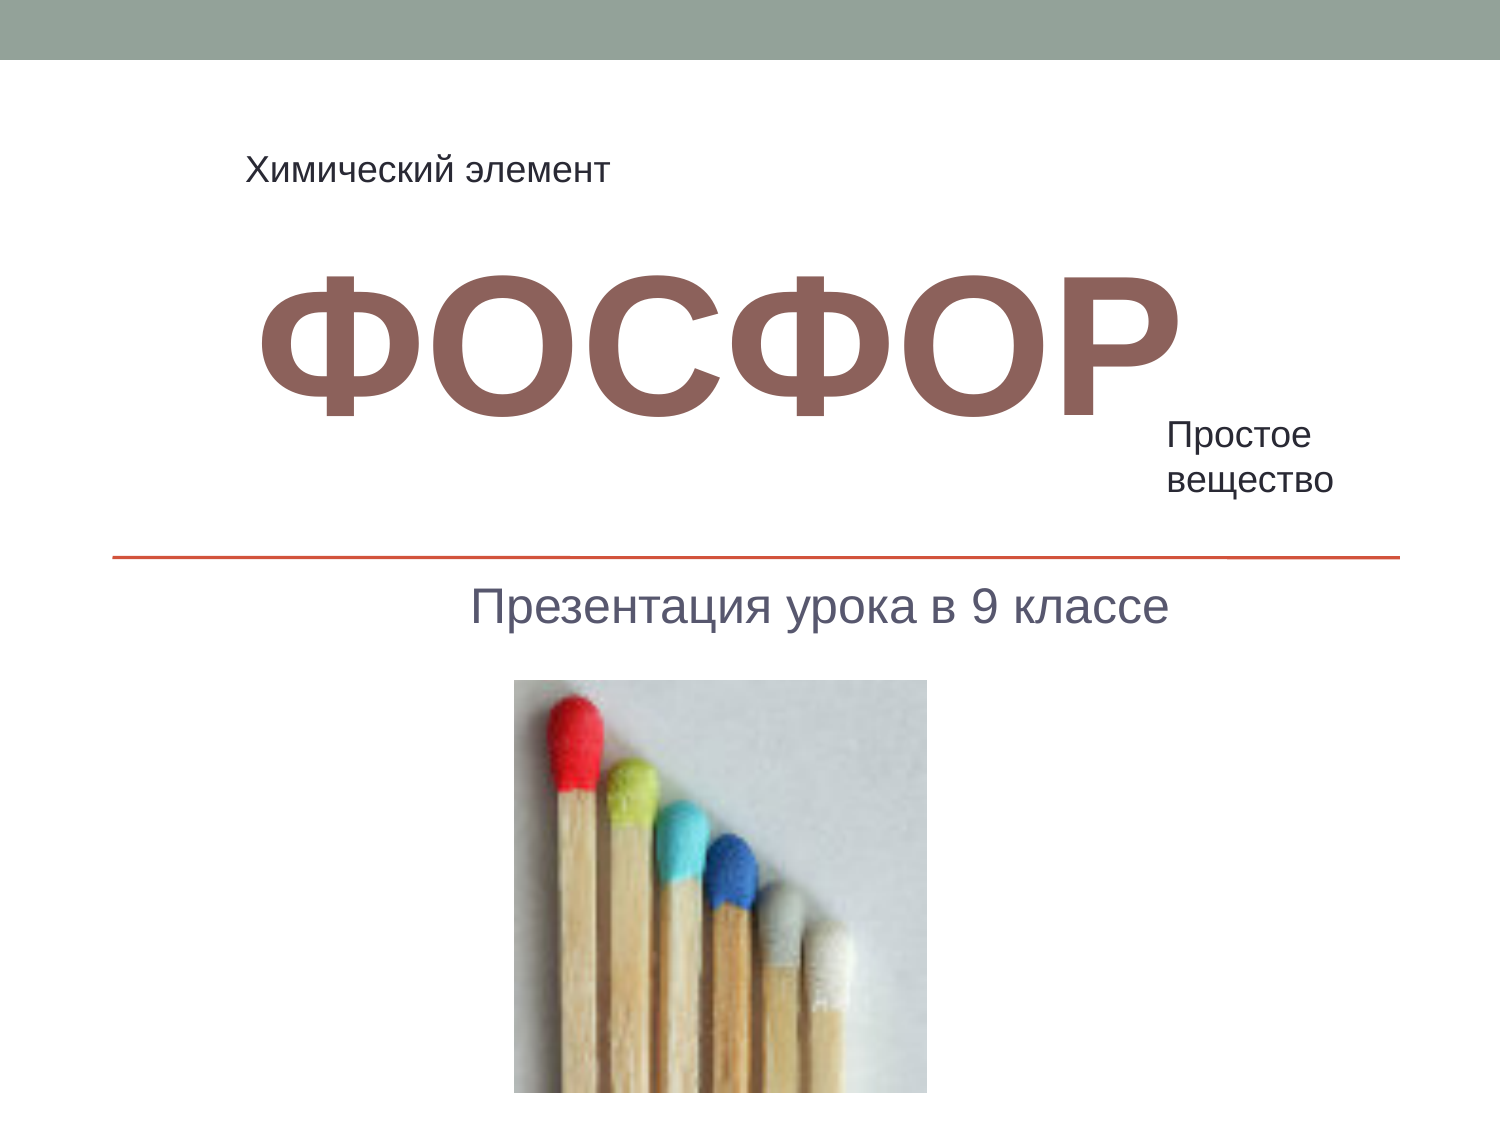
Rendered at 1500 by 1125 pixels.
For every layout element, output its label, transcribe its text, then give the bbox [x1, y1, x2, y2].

text_box Химический элемент [230, 137, 668, 197]
text_box ФОСФОР [88, 208, 1353, 463]
picture [514, 680, 927, 1094]
text_box Простое вещество [1151, 403, 1471, 508]
subtitle Презентация урока в 9 классе [455, 566, 1500, 854]
